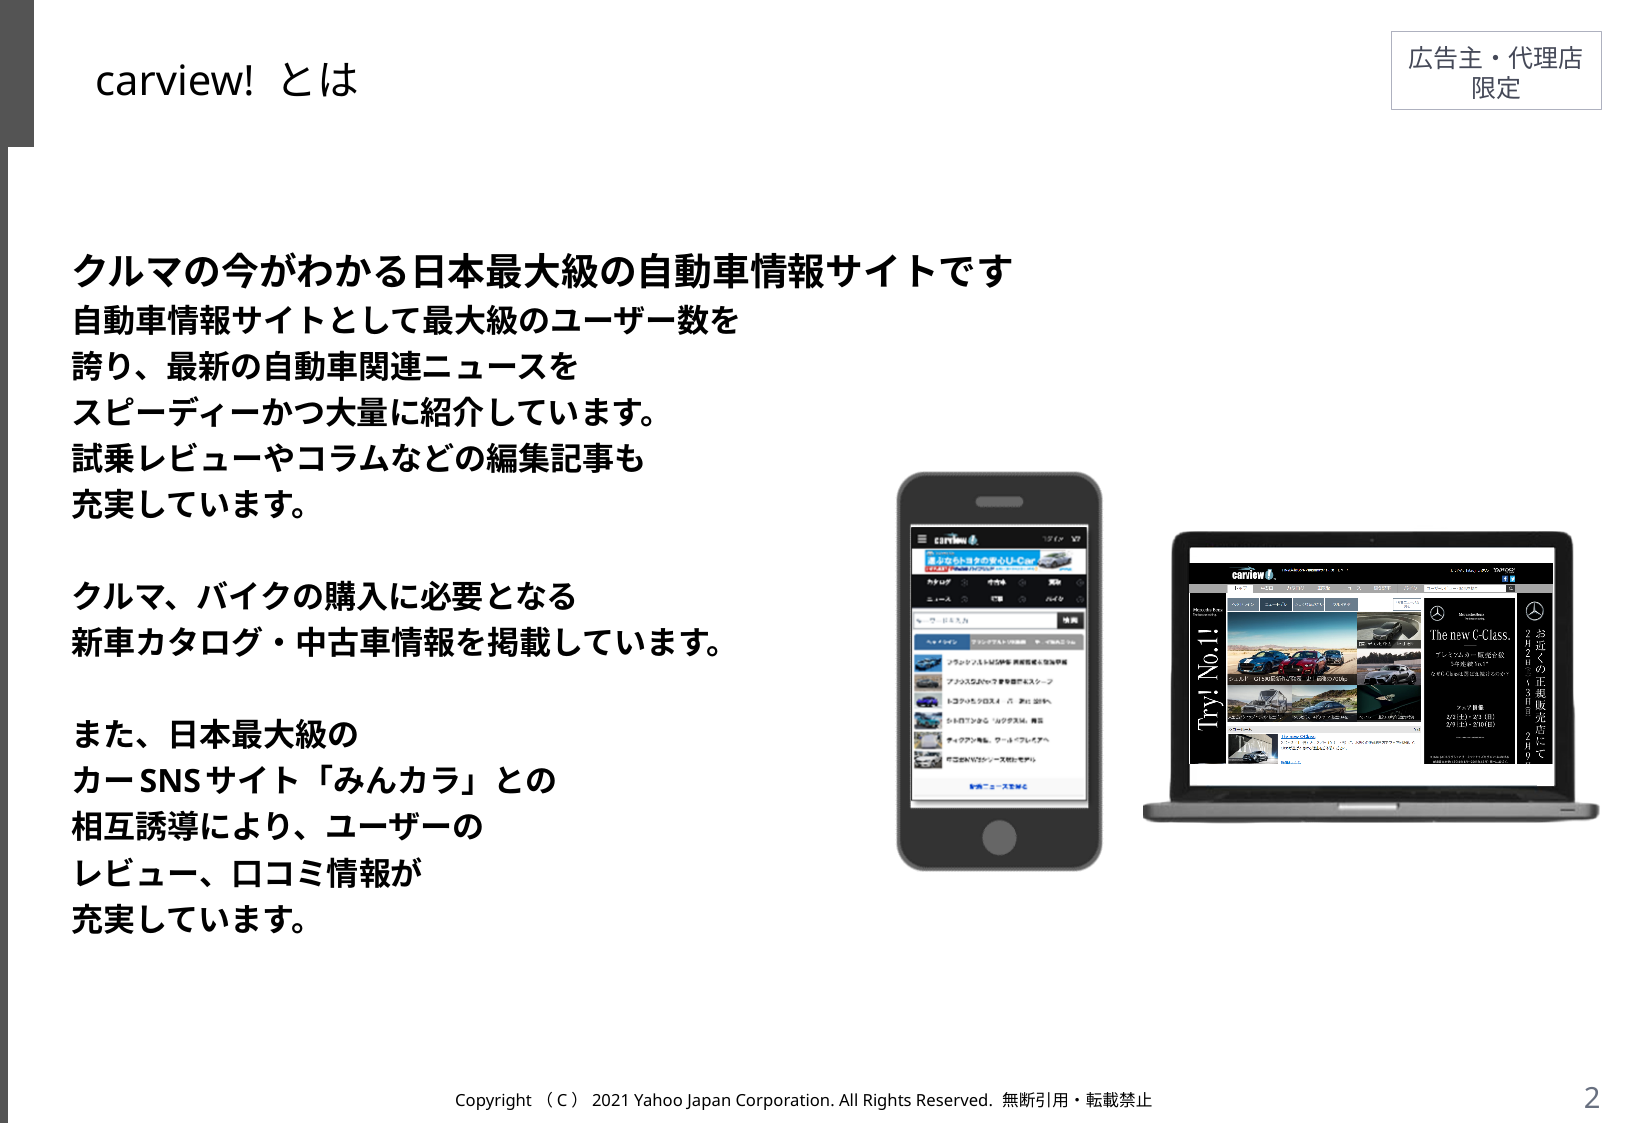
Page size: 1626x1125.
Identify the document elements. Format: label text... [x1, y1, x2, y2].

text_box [1142, 524, 1604, 827]
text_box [889, 465, 1109, 879]
text_box クルマの今がわかる日本最大級の自動車情報サイトです 自動車情報サイトとして最大級のユーザー数を 誇り、最新の自動車関連ニュースを スピーディーかつ大量に紹介しています。 試乗レビューやコラムなどの編集記事も 充実しています。 クルマ、バイクの購入に必要となる 新車カタログ・中古車情報を掲載しています。 また、日本最大級の カーSNSサイト「みんカラ」との 相互誘導により、ユーザーの レビュー、口コミ情報が 充実しています。 [56, 230, 1231, 953]
footer Copyright（C）2021 Yahoo Japan Corporation. All Rights Reserved. 無断引用・転載禁止 [440, 1082, 1185, 1118]
title carview! とは [80, 42, 1392, 114]
